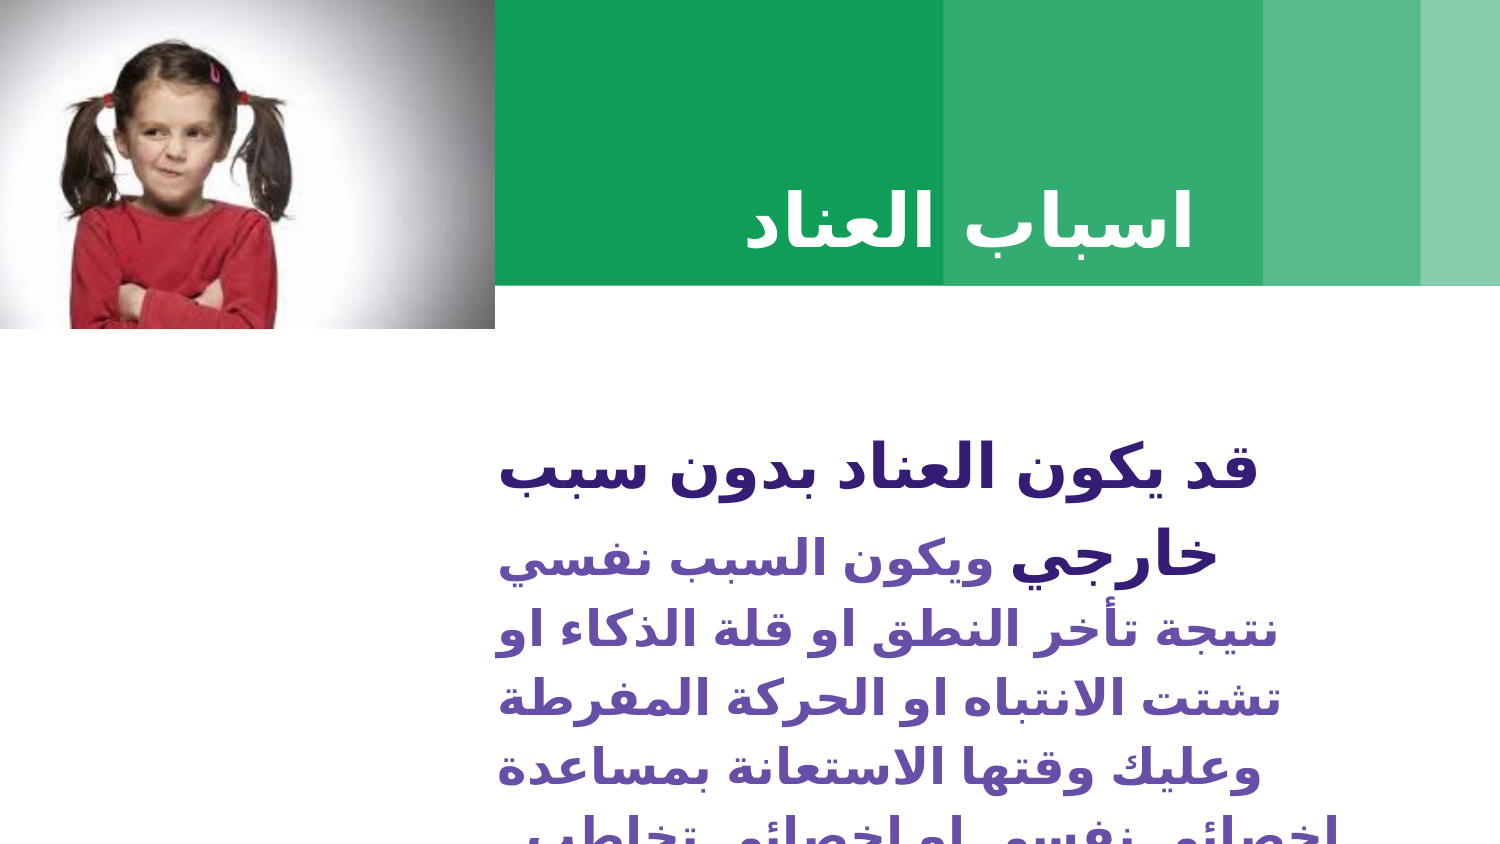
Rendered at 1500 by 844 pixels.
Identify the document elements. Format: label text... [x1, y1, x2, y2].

list قد يكون العناد بدون سبب خارجي ويكون السبب نفسي نتيجة تأخر النطق او قلة الذكاء او تشتت الانتباه او الحركة المفرطة وعليك وقتها الاستعانة بمساعدة اخصائي نفسي او اخصائي تخاطب . [482, 400, 1436, 844]
picture [0, 0, 495, 330]
title اسباب العناد [540, 51, 1401, 278]
